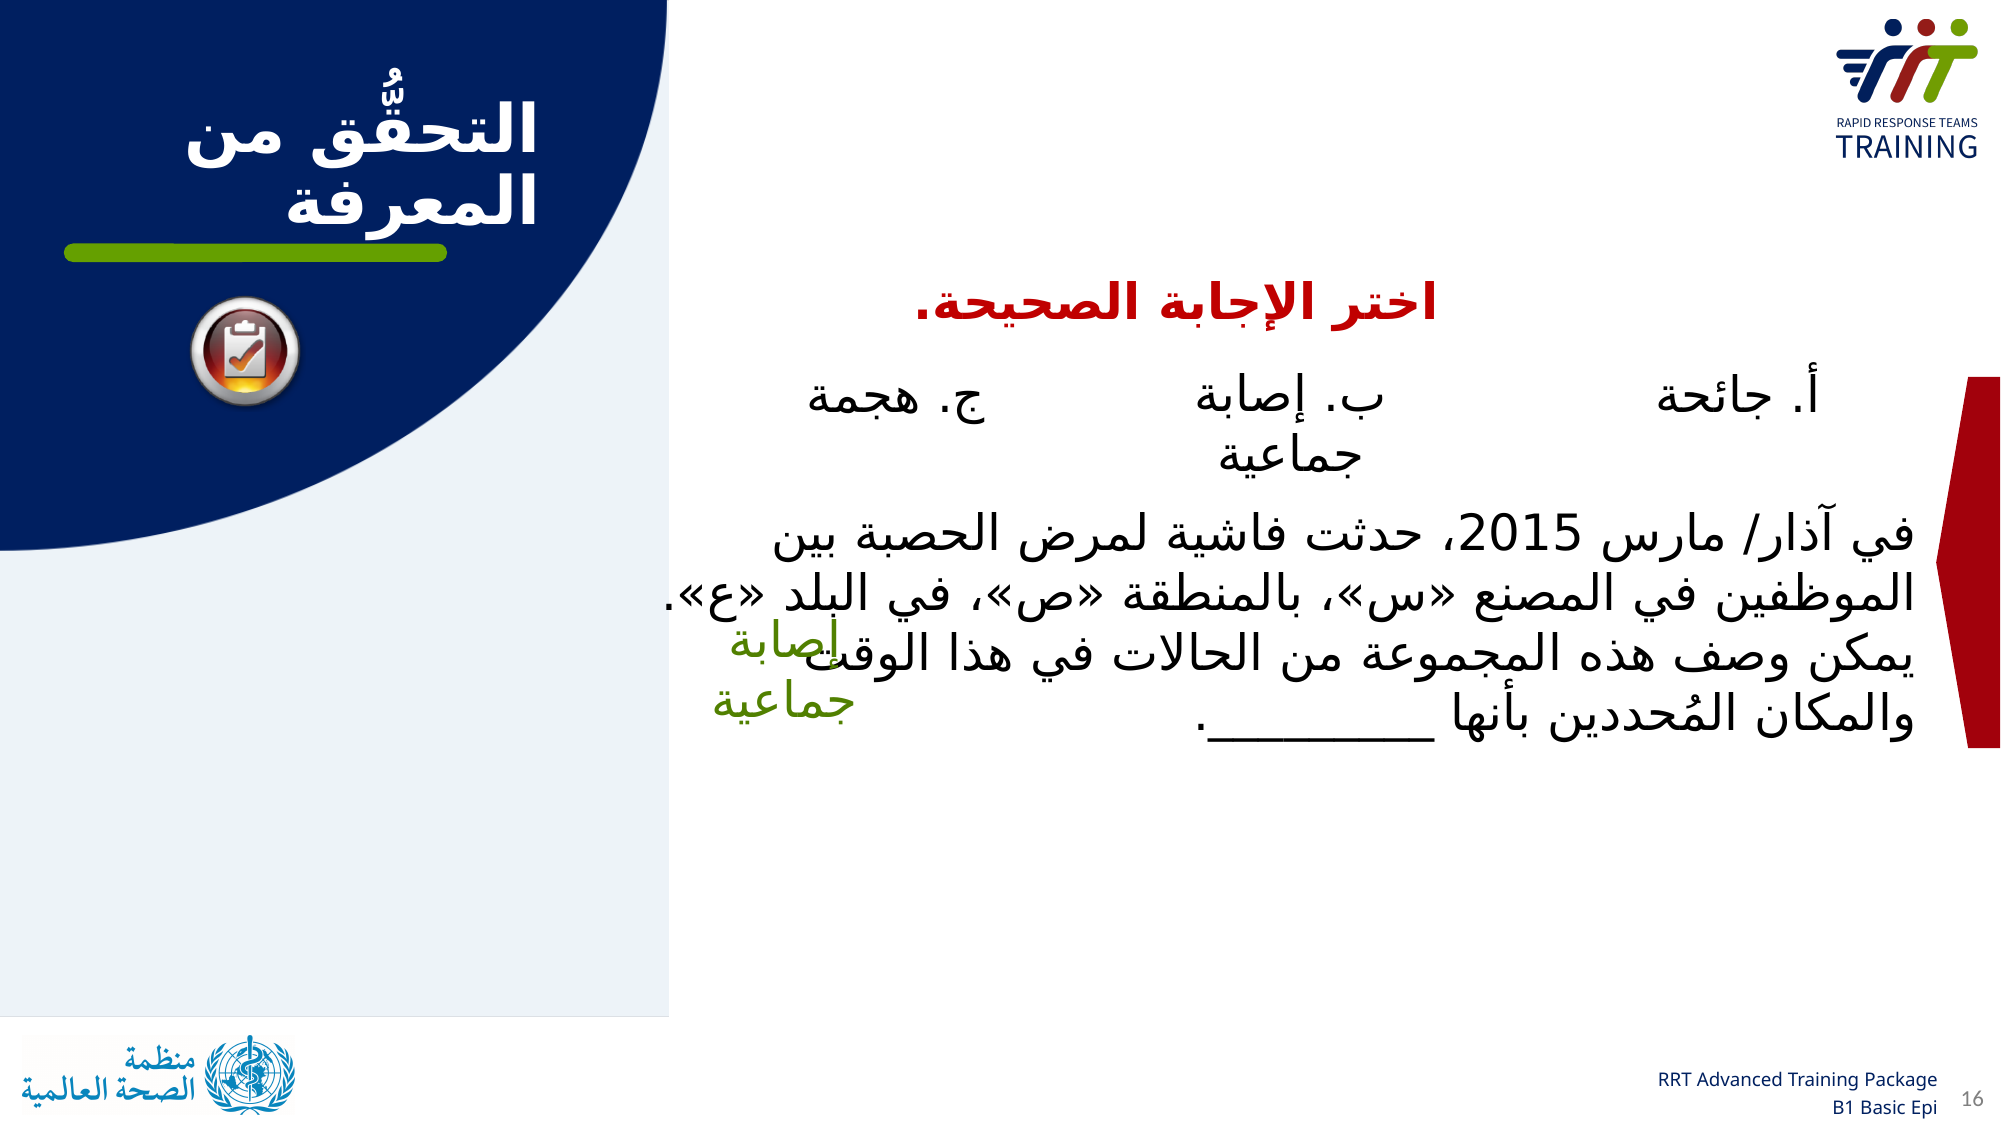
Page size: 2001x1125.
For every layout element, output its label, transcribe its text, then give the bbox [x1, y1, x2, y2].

picture [1835, 19, 1978, 167]
text_box أ. جائحة [1524, 354, 1951, 490]
picture [0, 0, 669, 1018]
text_box [63, 243, 448, 263]
text_box في آذار/ مارس 2015، حدثت فاشية لمرض الحصبة بين الموظفين في المصنع «س»، بالمنطقة «ص»، في البلد «ع». يمكن وصف هذه المجموعة من الحالات في هذا الوقت والمكان المُحددين بأنها _________. [649, 493, 1924, 748]
text_box إصابة جماعية [649, 600, 920, 736]
picture [22, 1035, 295, 1115]
title التحقُّق من المعرفة [62, 87, 549, 245]
picture [252, 1050, 258, 1059]
text_box ب. إصابة جماعية [1156, 354, 1426, 549]
text_box اختر الإجابة الصحيحة. [711, 262, 1447, 337]
text_box [684, 339, 1934, 435]
text_box ج. هجمة [664, 354, 1128, 490]
